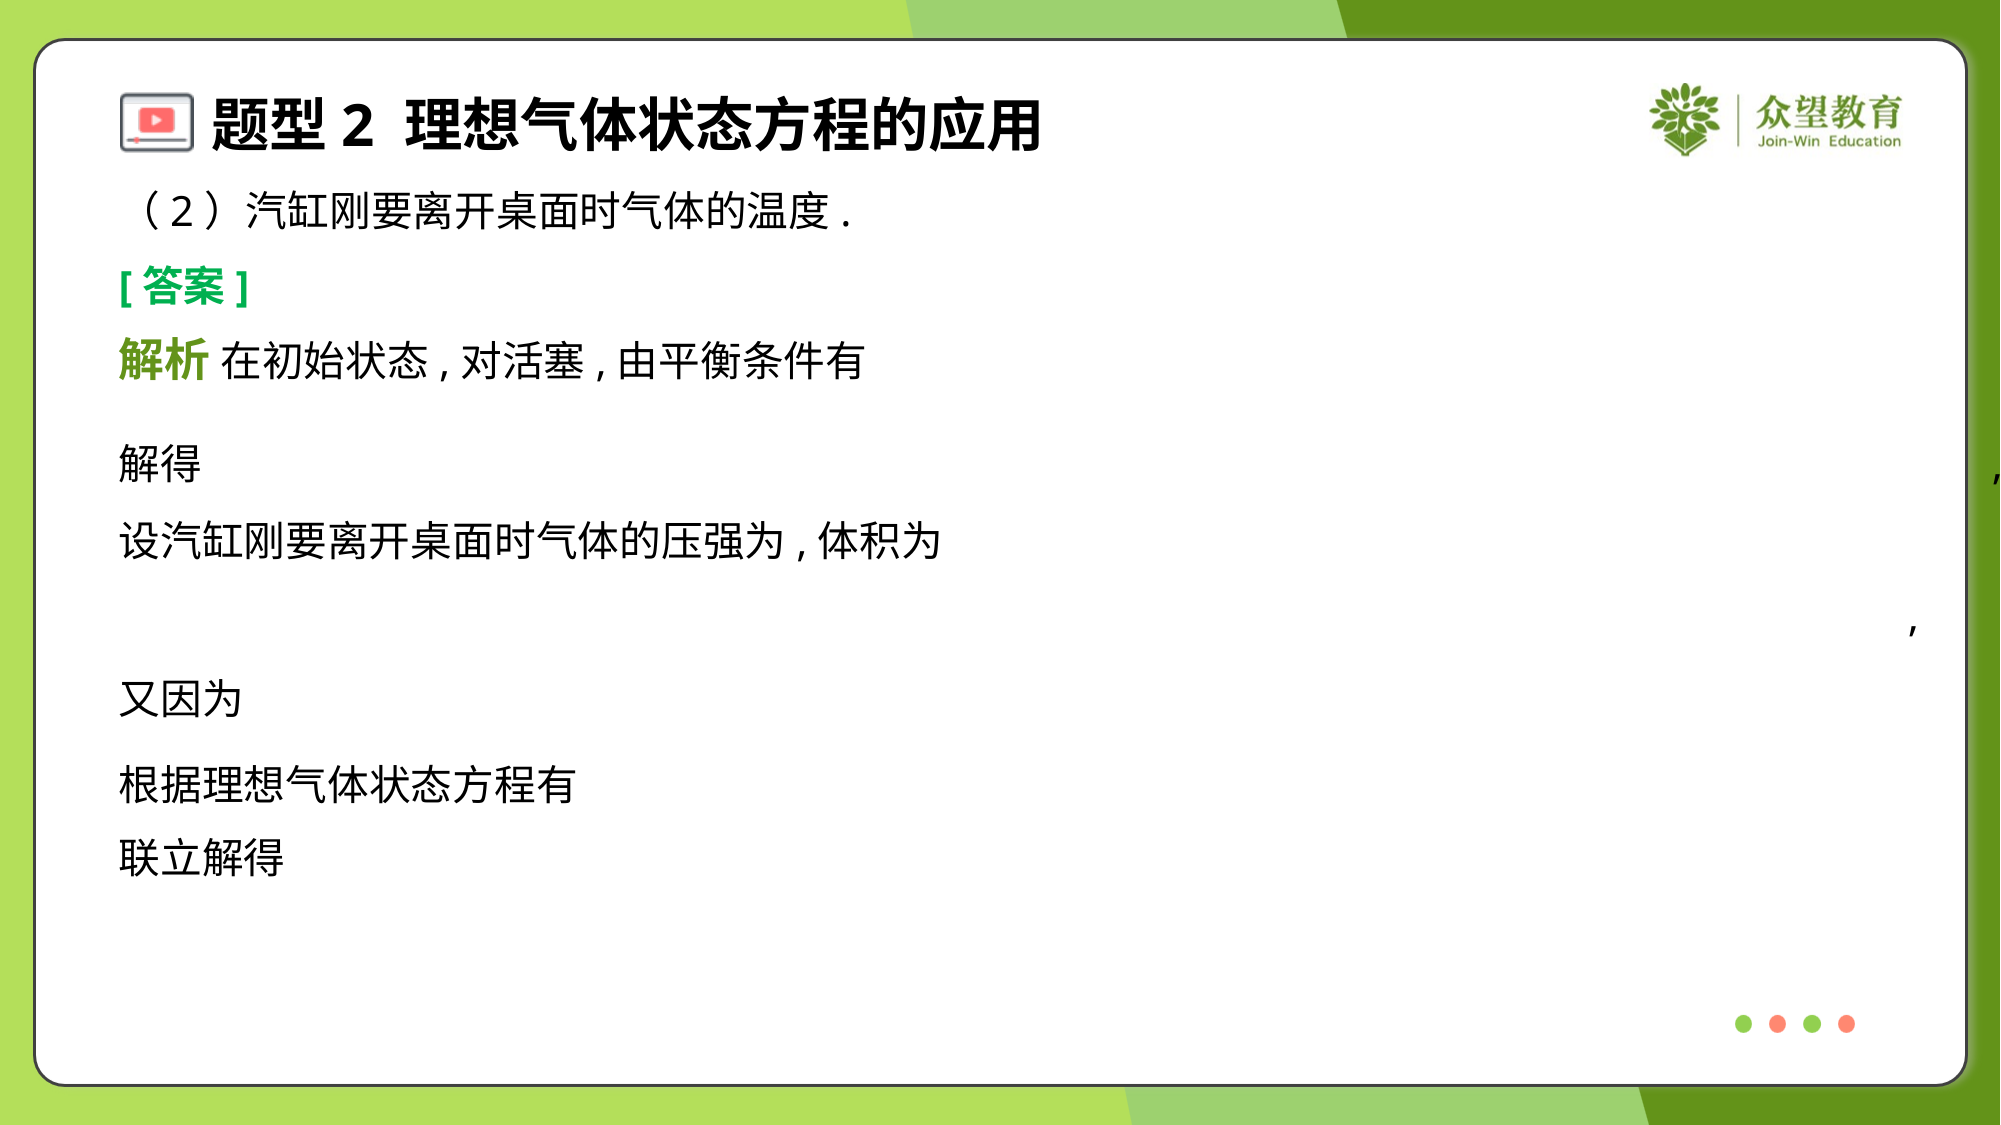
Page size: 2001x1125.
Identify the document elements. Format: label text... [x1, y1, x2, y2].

picture [0, 0, 2000, 1125]
text_box （2）汽缸刚要离开桌面时气体的温度. [118, 159, 1883, 227]
